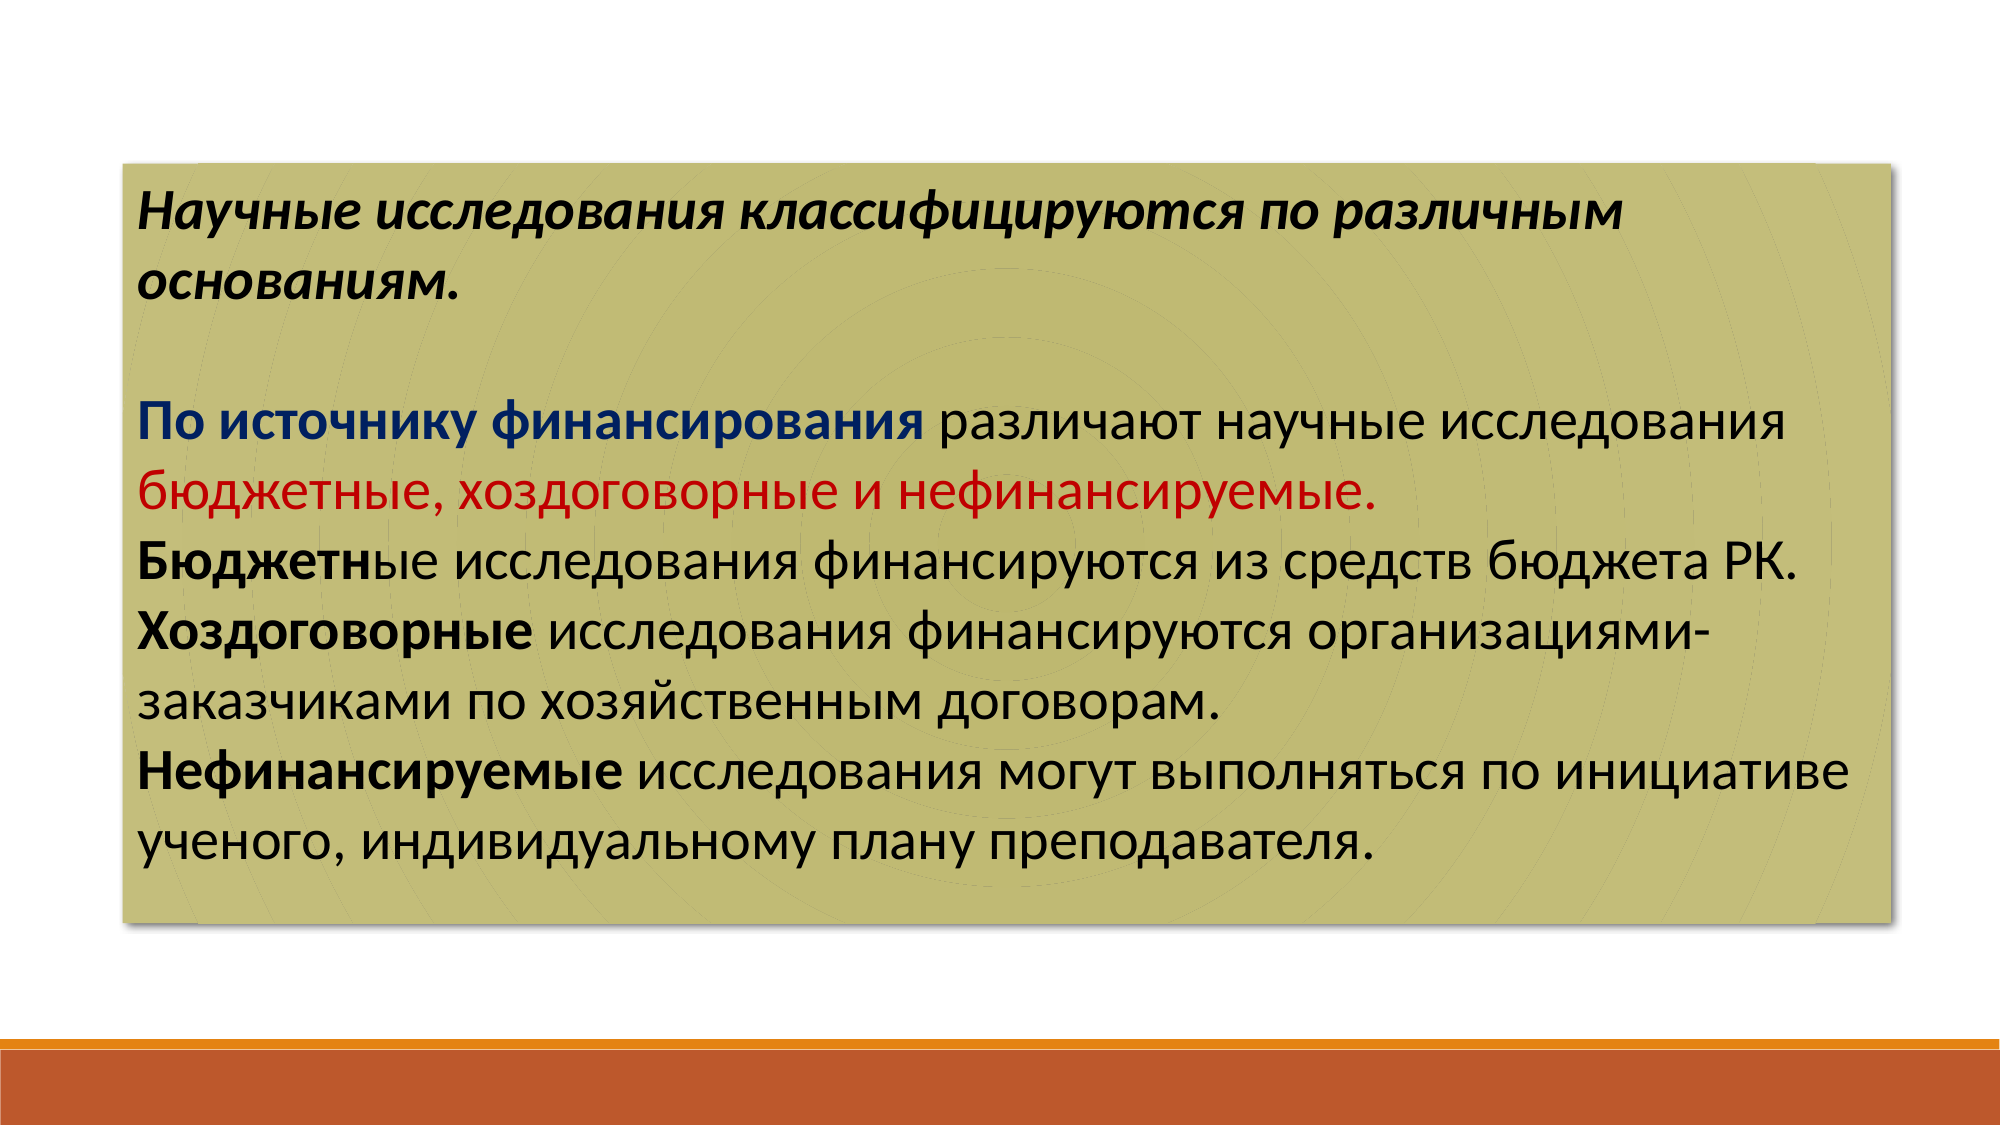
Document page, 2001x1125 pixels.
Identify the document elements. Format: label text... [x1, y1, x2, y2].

text_box Научные исследования классифицируются по различным основаниям. По источнику финансирования различают научные исследования бюджетные, хоздоговорные и нефинансируемые. Бюджетные исследования финансируются из средств бюджета РК. Хоздоговорные исследования финансируются организациями-заказчиками по хозяйственным договорам. Нефинансируемые исследования могут выполняться по инициативе ученого, индивидуальному плану преподавателя. [122, 163, 1891, 924]
